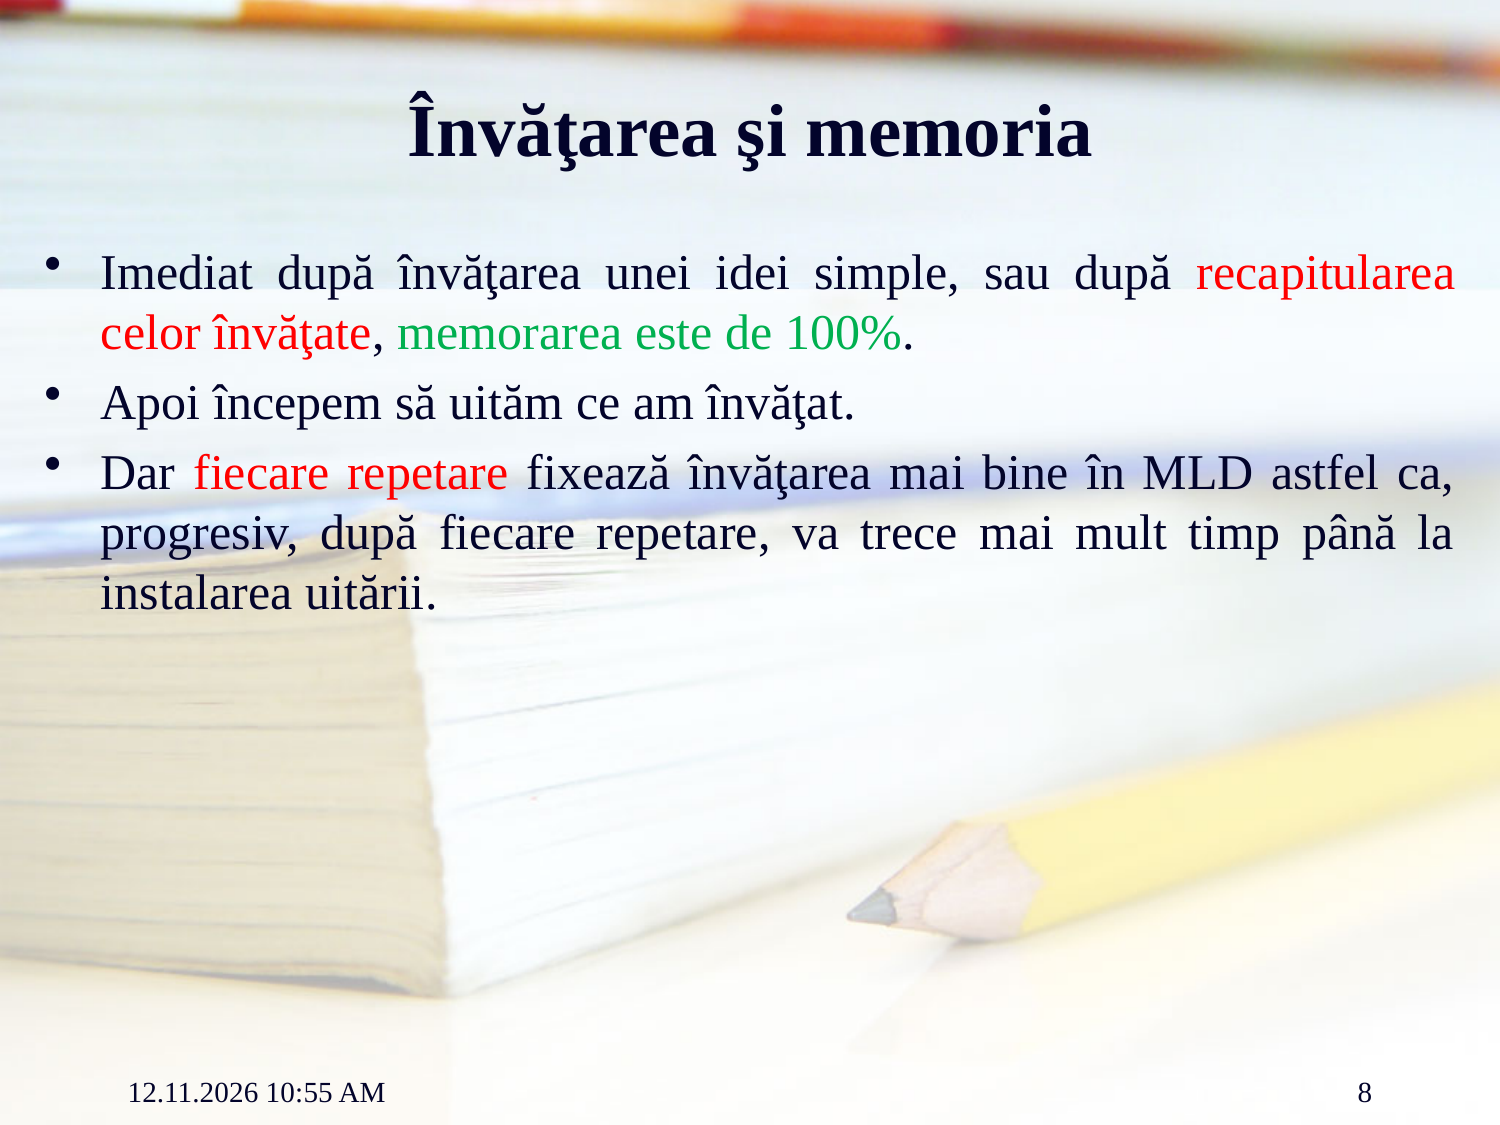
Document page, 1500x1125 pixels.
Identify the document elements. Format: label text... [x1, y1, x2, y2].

picture [0, 0, 1500, 1125]
title Învăţarea şi memoria [29, 32, 1471, 221]
slide_number 8 [1074, 1065, 1388, 1114]
list Imediat după învăţarea unei idei simple, sau după recapitularea celor învăţate, memorarea este de 100%. Apoi începem să uităm ce am învăţat. Dar fiecare repetare fixează învăţarea mai bine în MLD astfel ca, progresiv, după fiecare repetare, va trece mai mult timp până la instalarea uitării. [29, 231, 1471, 1044]
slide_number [112, 1065, 426, 1114]
